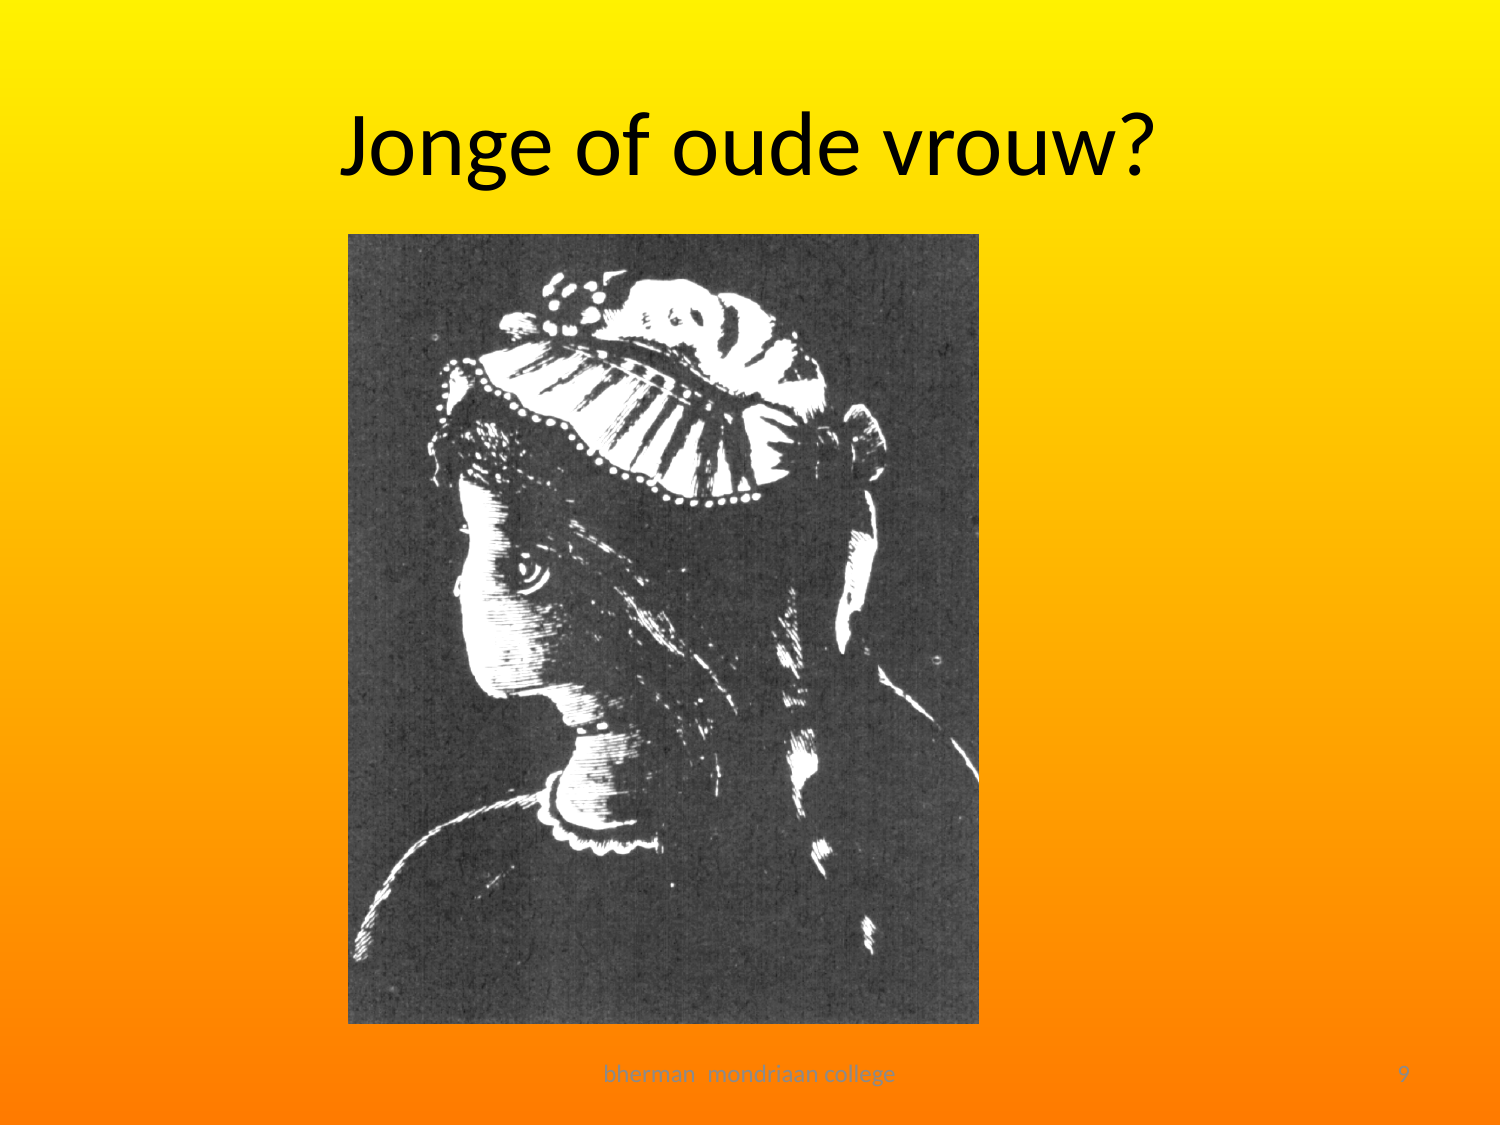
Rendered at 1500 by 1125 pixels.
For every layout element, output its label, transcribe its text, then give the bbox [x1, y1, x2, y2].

picture [348, 234, 979, 1024]
footer bherman mondriaan college [512, 1042, 988, 1103]
title Jonge of oude vrouw? [75, 45, 1425, 233]
slide_number 9 [1074, 1042, 1425, 1103]
